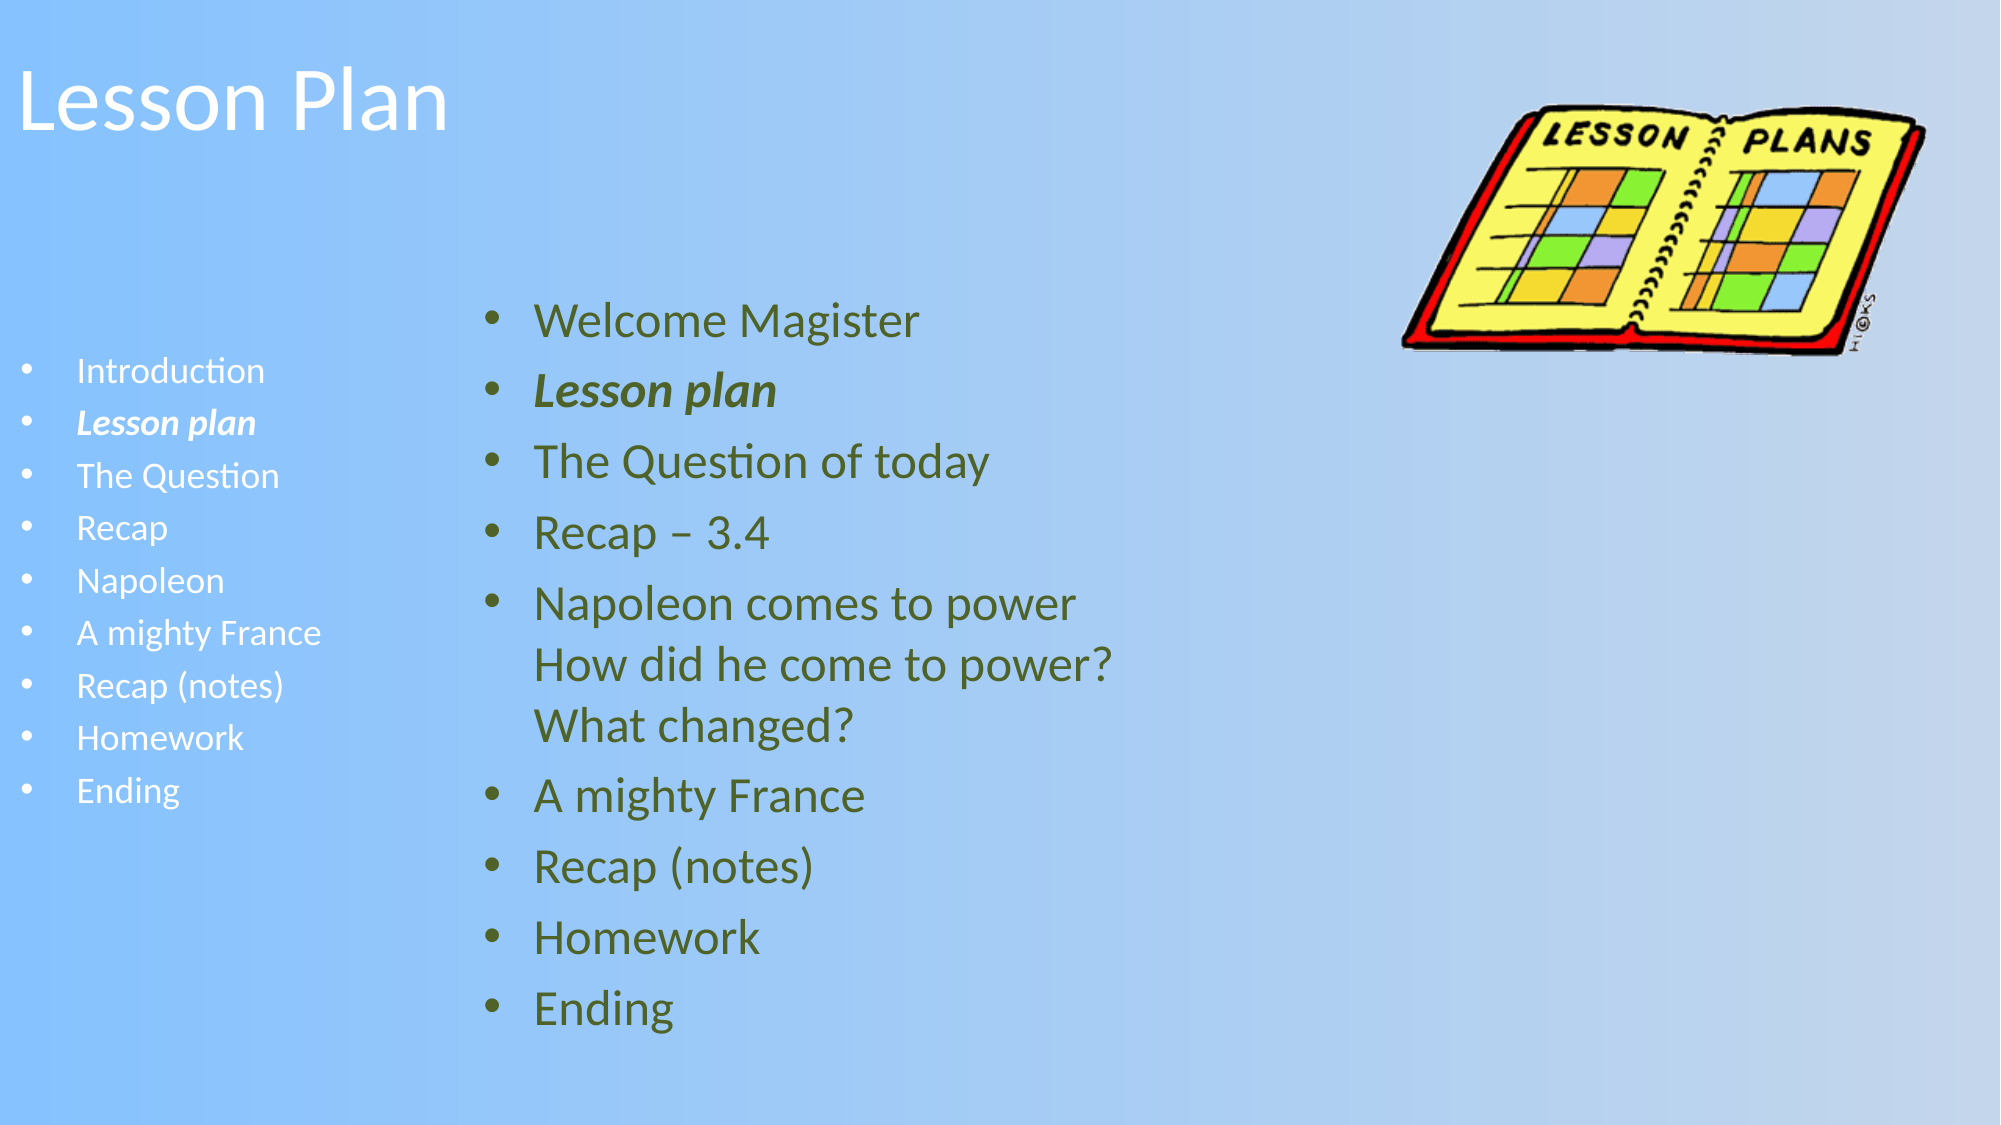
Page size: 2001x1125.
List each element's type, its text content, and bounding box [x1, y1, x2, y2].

text_box Introduction Lesson plan The Question Recap Napoleon A mighty France Recap (notes) Homework Ending [5, 338, 478, 1081]
title Lesson Plan [2, 0, 1353, 188]
picture [1401, 82, 1930, 369]
text_box Welcome Magister Lesson plan The Question of today Recap – 3.4 Napoleon comes to power How did he come to power? What changed? A mighty France Recap (notes) Homework Ending [468, 278, 1491, 1047]
